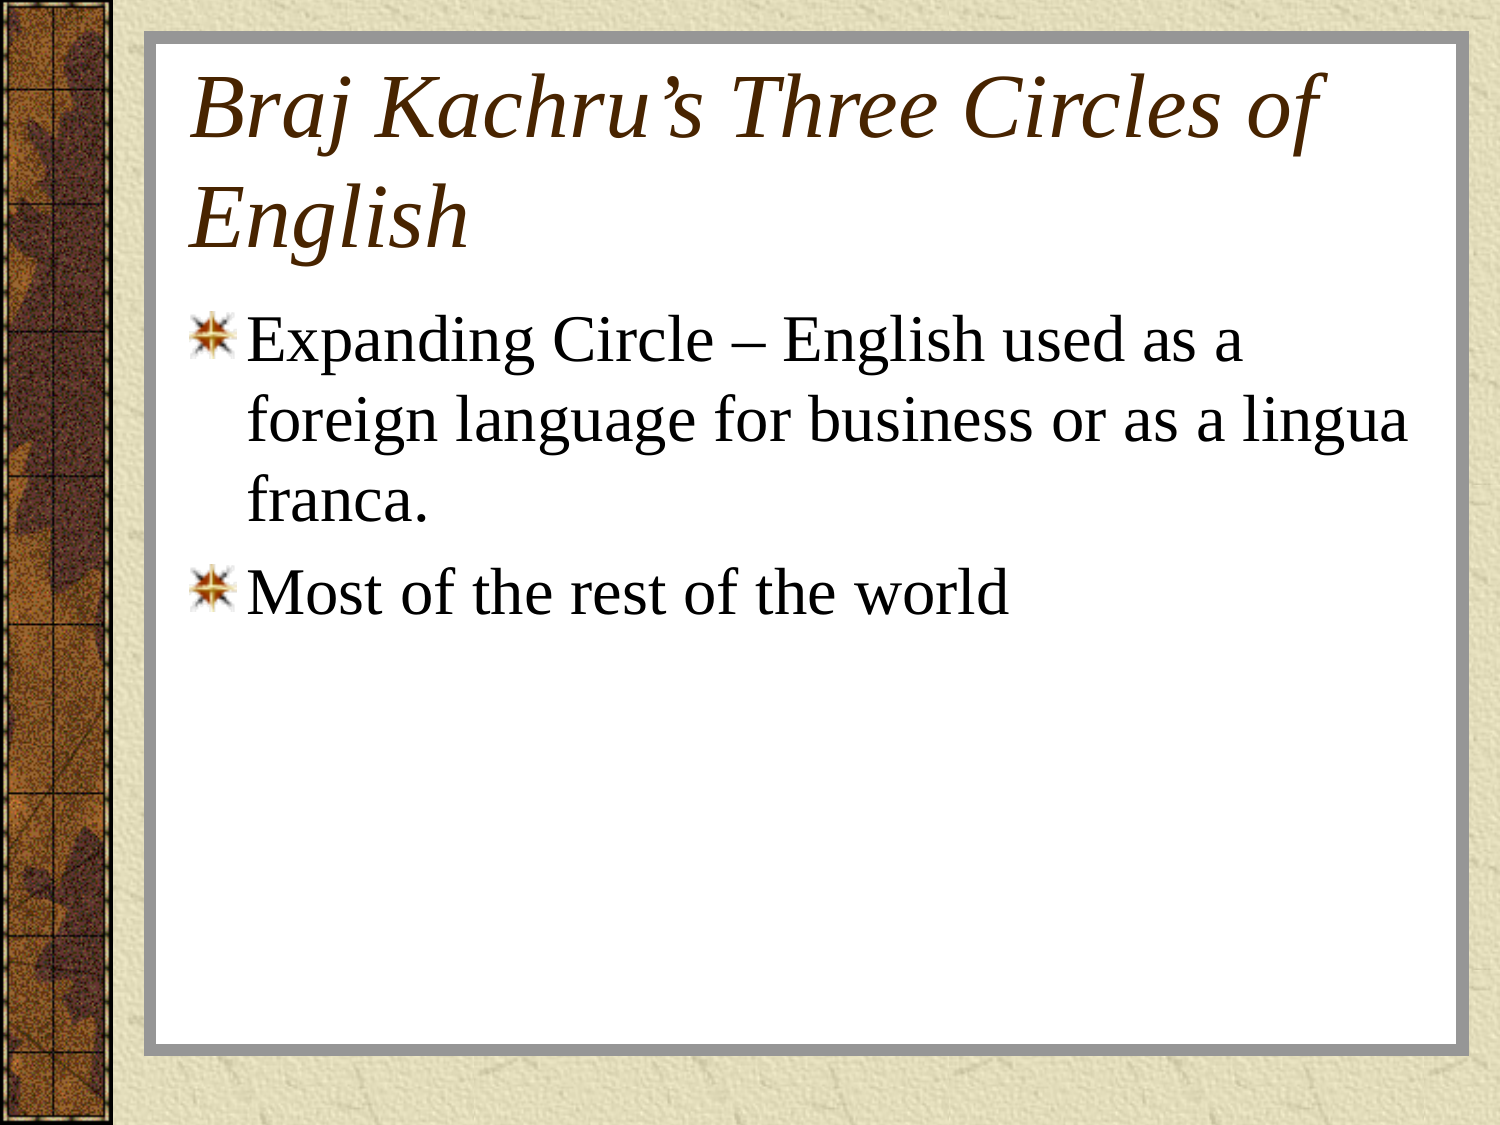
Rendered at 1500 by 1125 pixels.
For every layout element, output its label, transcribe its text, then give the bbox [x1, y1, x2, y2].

title Braj Kachru’s Three Circles of English [174, 62, 1450, 250]
picture [0, 0, 1500, 1125]
list Expanding Circle – English used as a foreign language for business or as a lingua franca. Most of the rest of the world [174, 287, 1450, 963]
